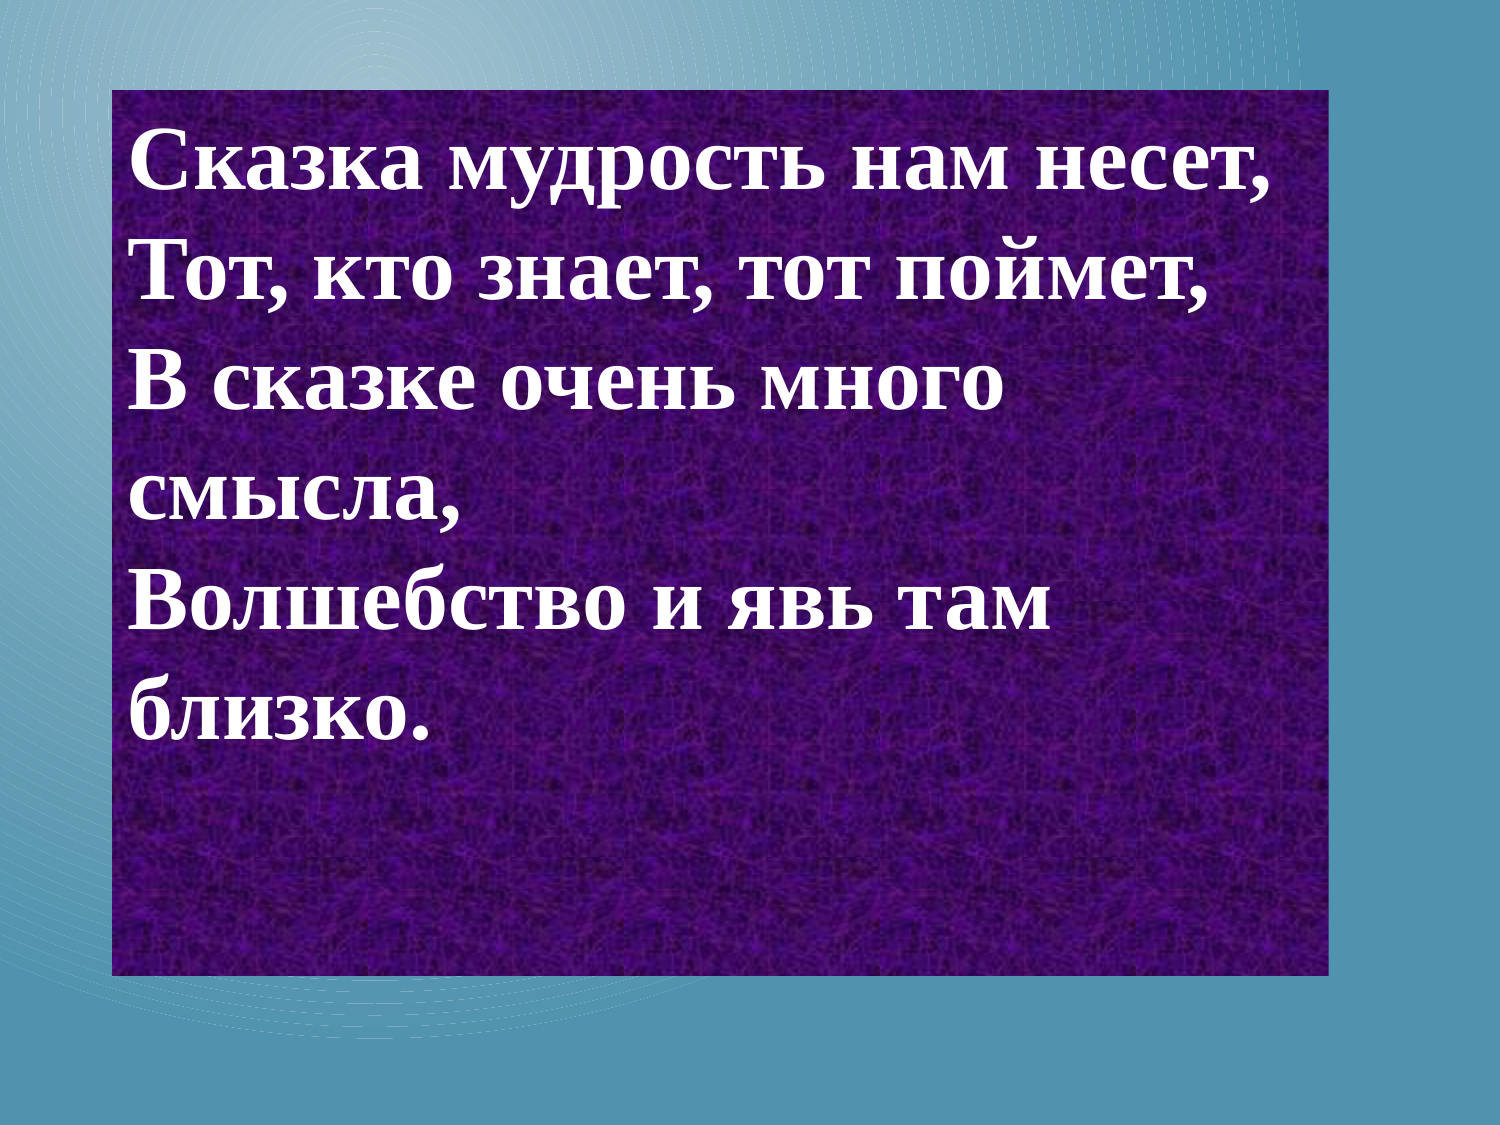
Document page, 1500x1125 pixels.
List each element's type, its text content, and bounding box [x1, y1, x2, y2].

subtitle Сказка мудрость нам несет, Тот, кто знает, тот поймет, В сказке очень много смысла, Волшебство и явь там близко. [112, 90, 1329, 976]
